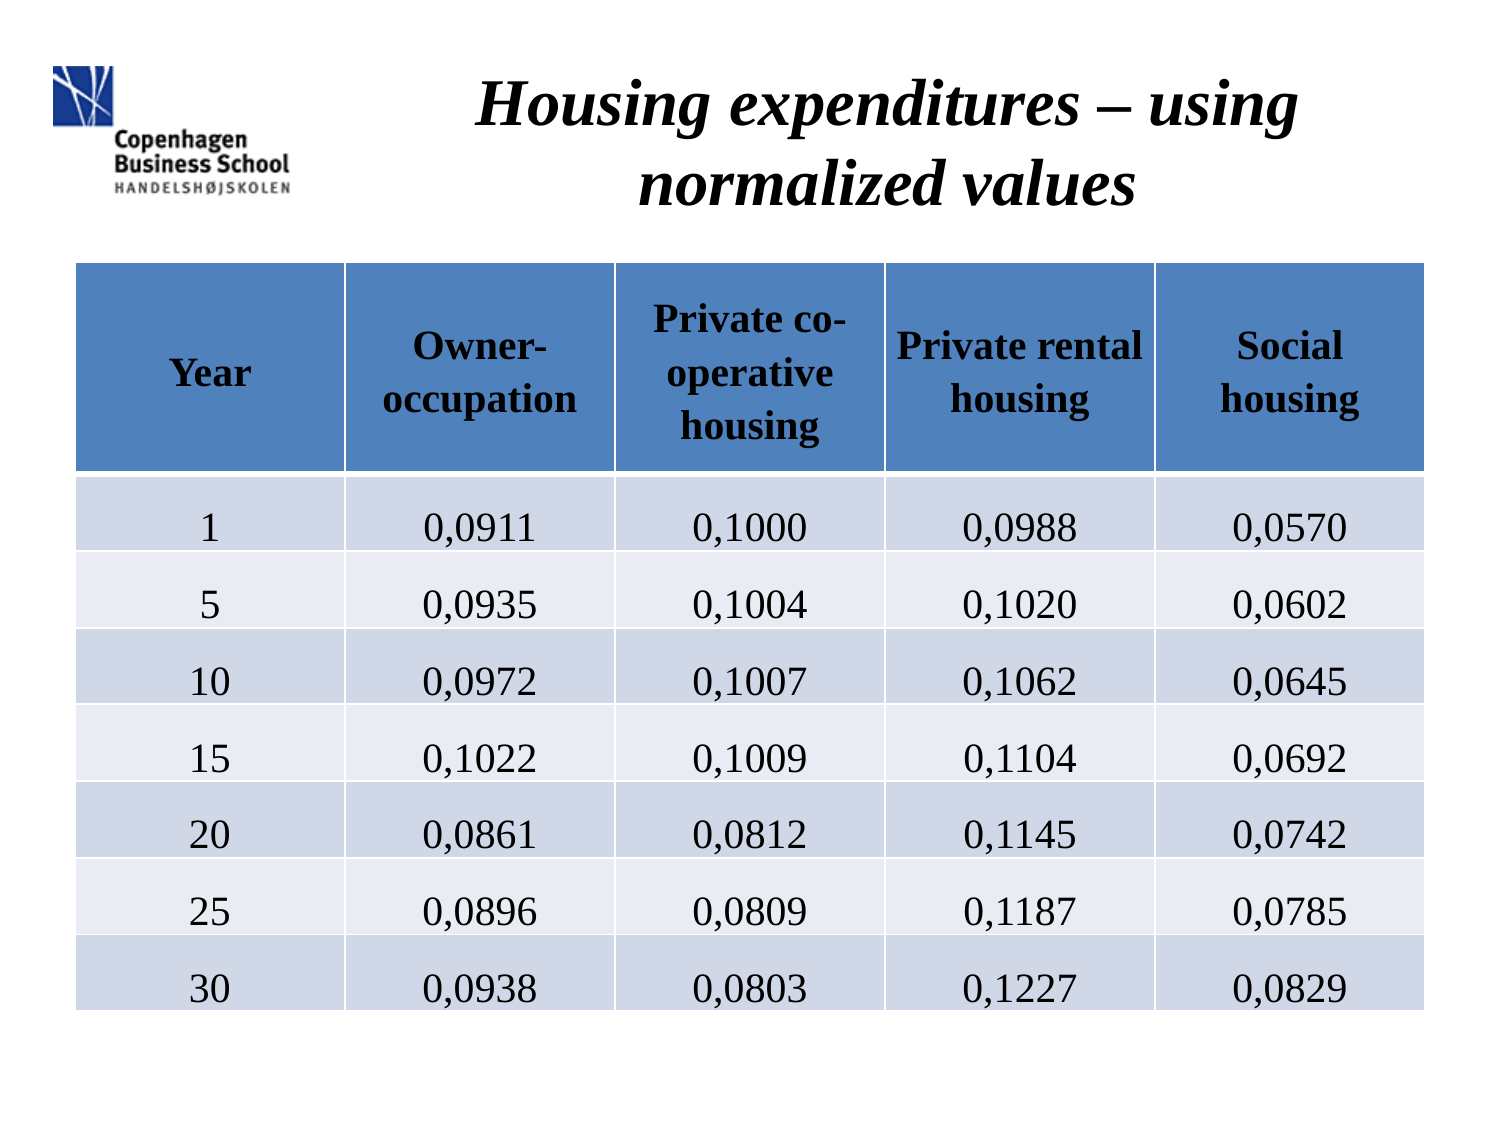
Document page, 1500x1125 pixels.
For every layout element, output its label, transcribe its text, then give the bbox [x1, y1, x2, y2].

table_cell 0,0972 [346, 629, 614, 703]
table_cell 0,1104 [886, 705, 1154, 780]
table_header Private rental housing [886, 263, 1154, 471]
table_cell 0,0602 [1156, 552, 1424, 627]
table_cell 10 [76, 629, 344, 703]
table_cell 20 [76, 782, 344, 857]
table_cell 0,0861 [346, 782, 614, 857]
table_cell 0,0938 [346, 935, 614, 1010]
table_cell 0,0692 [1156, 705, 1424, 780]
table_cell 0,1004 [616, 552, 884, 627]
table_header Social housing [1156, 263, 1424, 471]
table_header Year [76, 263, 344, 471]
table_cell 0,0911 [346, 477, 614, 550]
table_header Private co-operative housing [616, 263, 884, 471]
table_cell 0,1020 [886, 552, 1154, 627]
table_cell 1 [76, 477, 344, 550]
table_cell 0,0809 [616, 859, 884, 934]
table_cell 25 [76, 859, 344, 934]
picture [52, 66, 293, 198]
table_cell 0,0988 [886, 477, 1154, 550]
table_cell 0,1022 [346, 705, 614, 780]
table_header Owner-occupation [346, 263, 614, 471]
table_cell 0,0896 [346, 859, 614, 934]
table_cell 0,0803 [616, 935, 884, 1010]
table_cell 0,1009 [616, 705, 884, 780]
table_cell 0,0742 [1156, 782, 1424, 857]
title Housing expenditures – using normalized values [351, 45, 1425, 233]
table_cell 0,0570 [1156, 477, 1424, 550]
table_cell 0,1145 [886, 782, 1154, 857]
table_cell 0,0645 [1156, 629, 1424, 703]
table_cell 0,1187 [886, 859, 1154, 934]
table_cell 0,0812 [616, 782, 884, 857]
table_cell 0,0829 [1156, 935, 1424, 1010]
table_cell 15 [76, 705, 344, 780]
table_cell 5 [76, 552, 344, 627]
table_cell 0,1227 [886, 935, 1154, 1010]
table_cell 0,1062 [886, 629, 1154, 703]
table_cell 30 [76, 935, 344, 1010]
table_cell 0,1000 [616, 477, 884, 550]
table_cell 0,0785 [1156, 859, 1424, 934]
table_cell 0,0935 [346, 552, 614, 627]
table_cell 0,1007 [616, 629, 884, 703]
